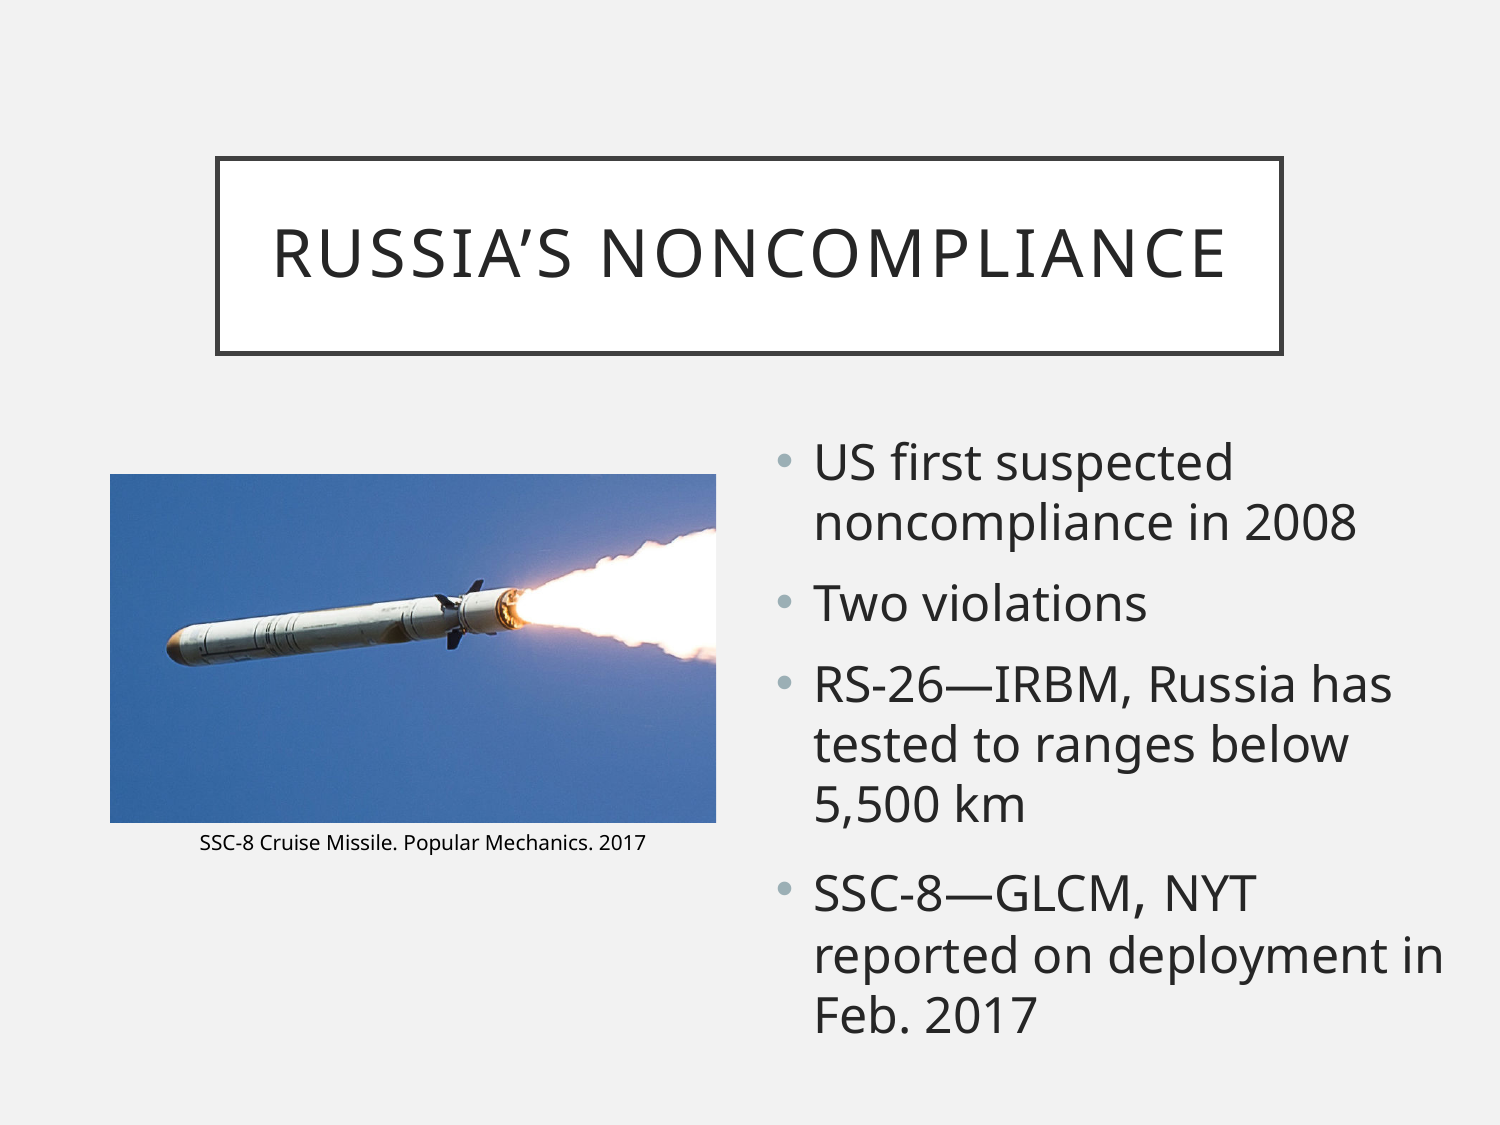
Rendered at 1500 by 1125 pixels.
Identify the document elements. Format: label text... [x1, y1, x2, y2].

text_box SSC-8 Cruise Missile. Popular Mechanics. 2017 [184, 822, 853, 863]
title Russia’s Noncompliance [215, 156, 1284, 356]
list US first suspected noncompliance in 2008 Two violations RS-26—IRBM, Russia has tested to ranges below 5,500 km SSC-8—GLCM, NYT reported on deployment in Feb. 2017 [760, 423, 1474, 1076]
picture [110, 474, 717, 823]
